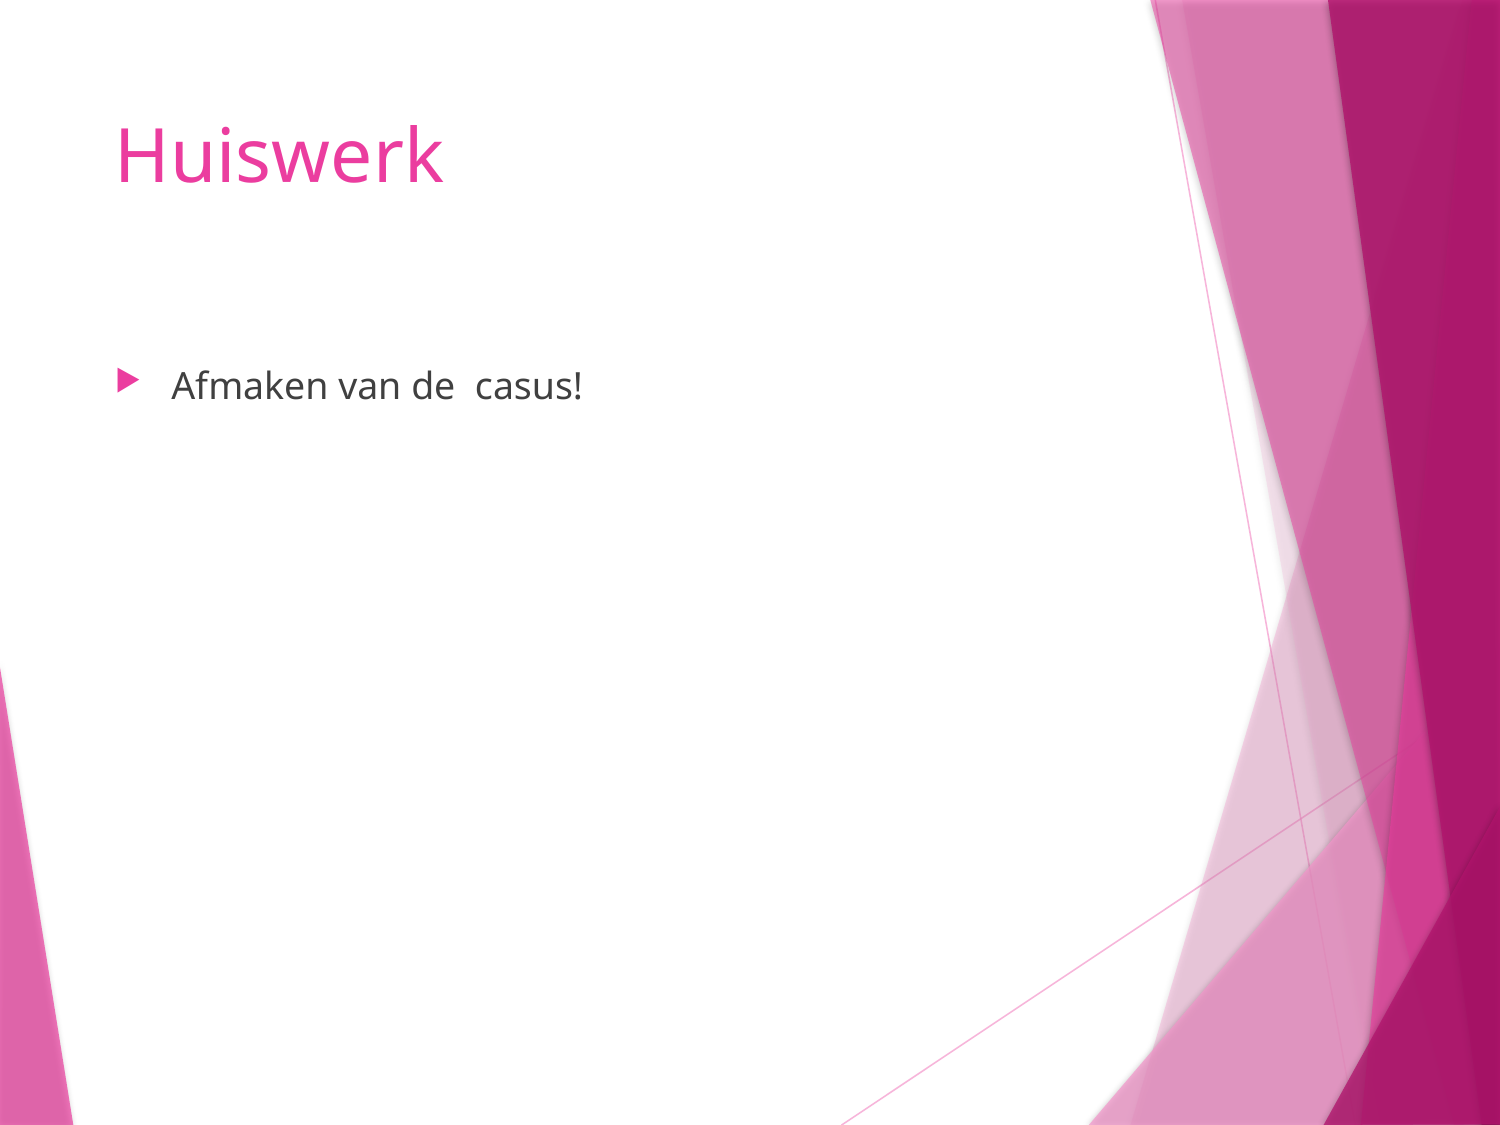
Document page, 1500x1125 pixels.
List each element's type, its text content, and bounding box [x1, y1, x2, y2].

title Huiswerk [99, 99, 1142, 317]
list Afmaken van de casus! [99, 354, 1142, 992]
